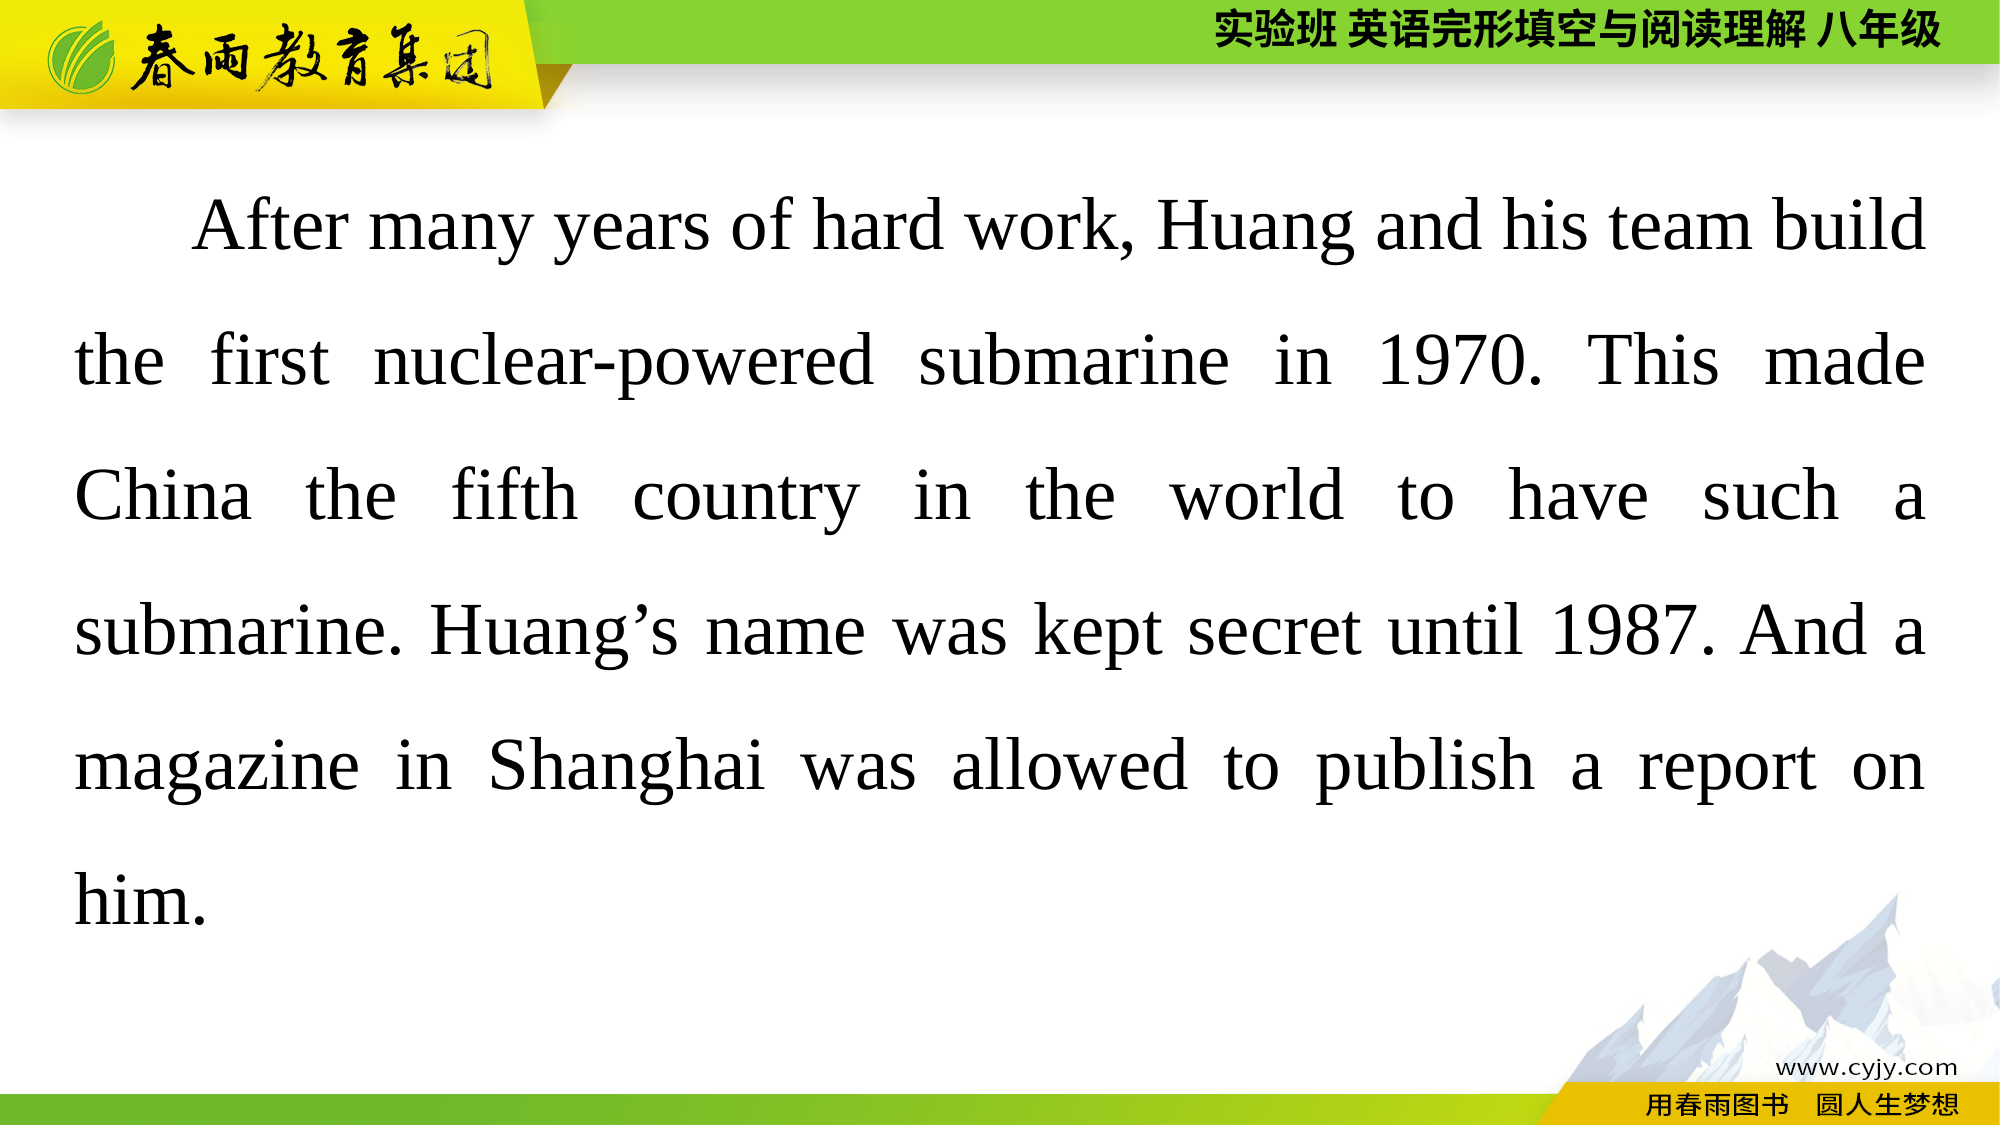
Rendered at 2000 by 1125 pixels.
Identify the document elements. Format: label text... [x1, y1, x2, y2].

list After many years of hard work, Huang and his team build the first nuclear-powered submarine in 1970. This made China the fifth country in the world to have such a submarine. Huang’s name was kept secret until 1987. And a magazine in Shanghai was allowed to publish a report on him. [59, 122, 1944, 940]
picture [0, 0, 2000, 1125]
